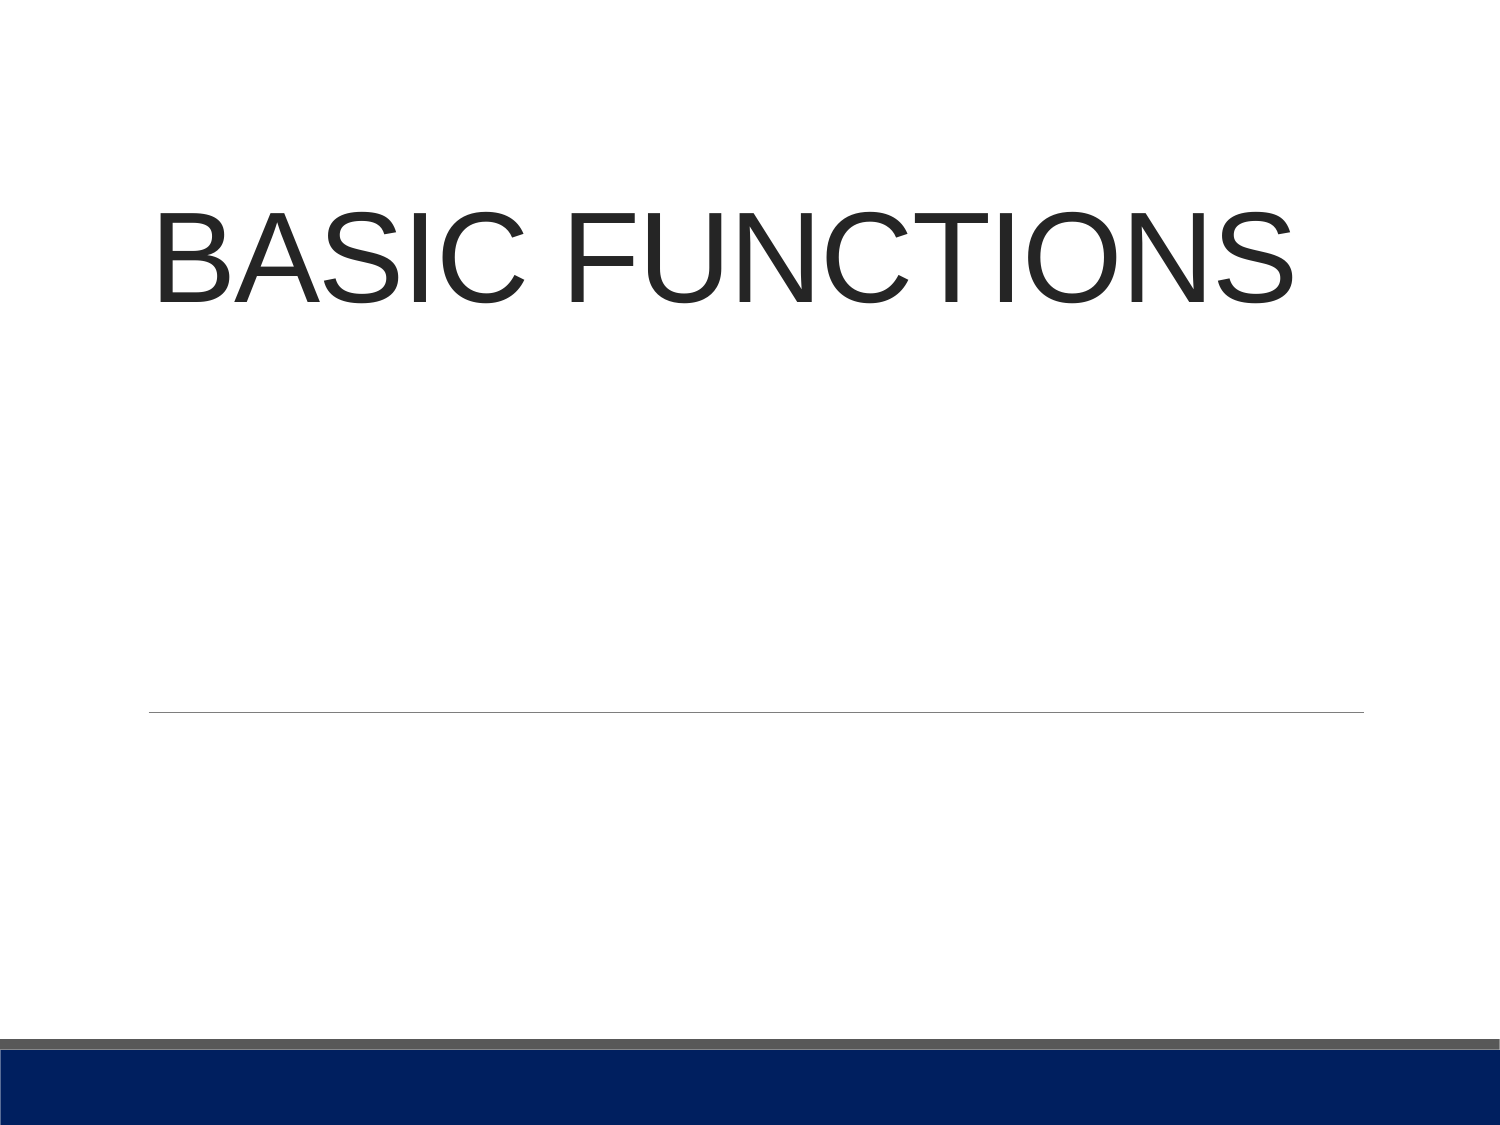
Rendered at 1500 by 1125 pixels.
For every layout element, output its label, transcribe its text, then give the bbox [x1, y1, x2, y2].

text_box [0, 1039, 1500, 1050]
title BASIC FUNCTIONS [147, 146, 1325, 364]
text_box [0, 1050, 1500, 1125]
